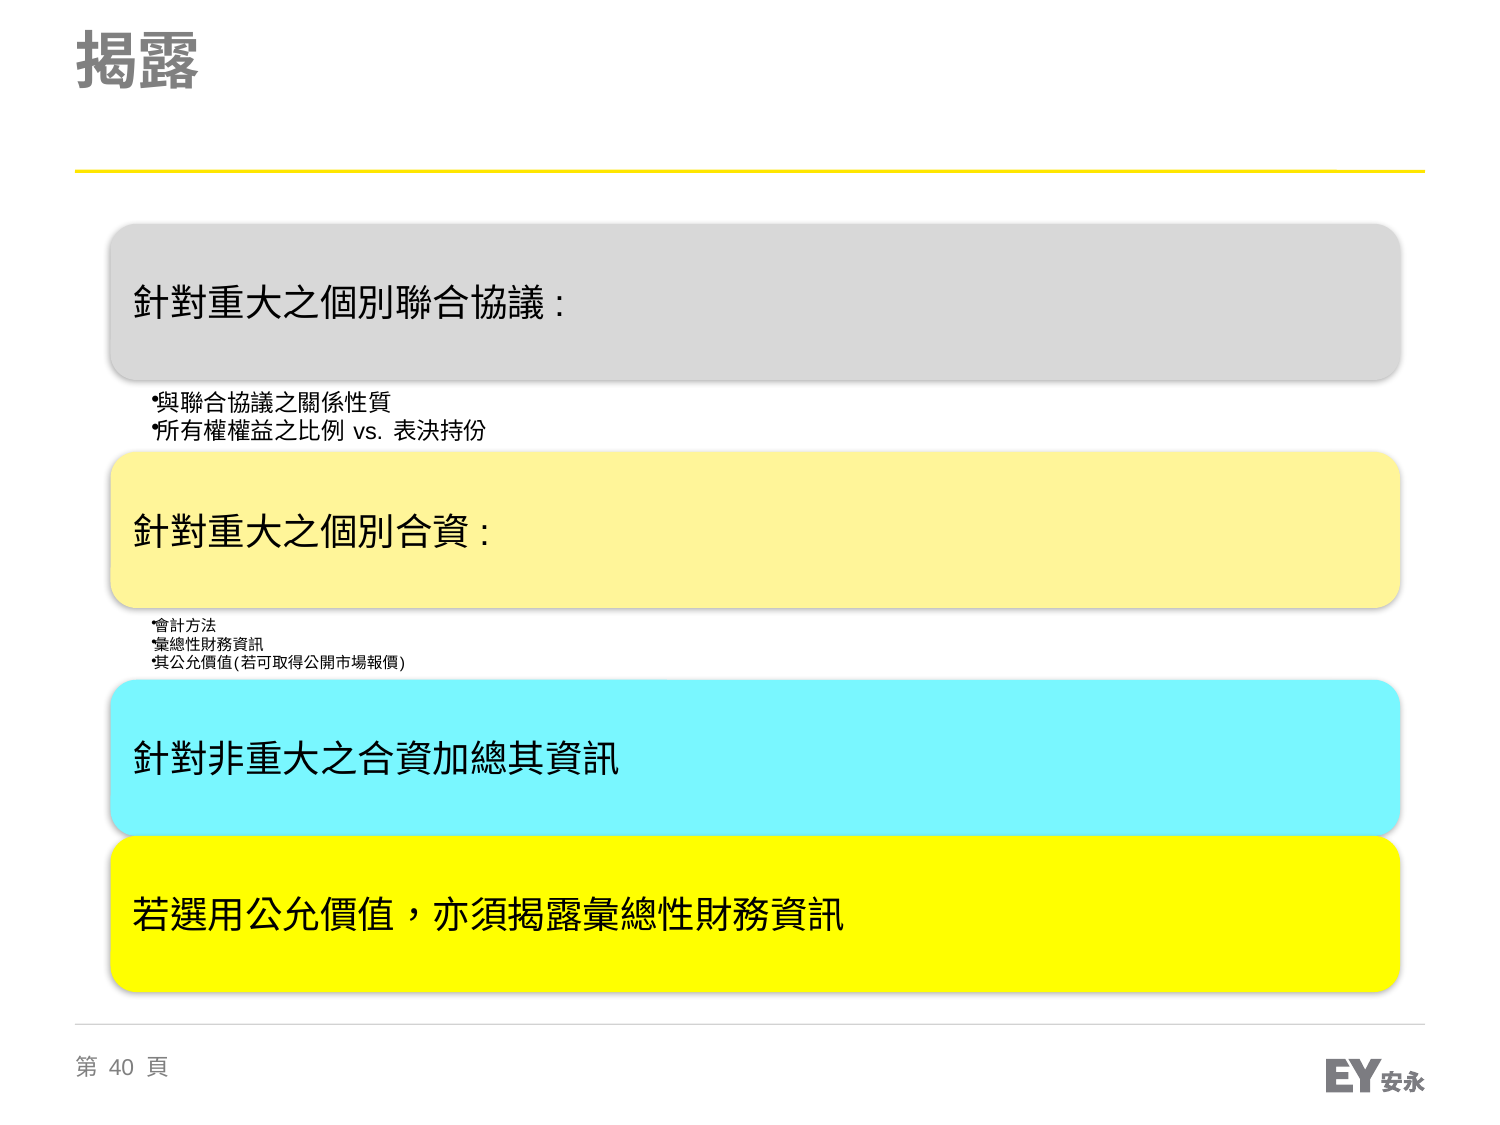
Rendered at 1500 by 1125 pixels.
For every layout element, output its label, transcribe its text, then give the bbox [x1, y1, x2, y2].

title 揭露 [75, 33, 1425, 175]
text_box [110, 223, 1401, 993]
